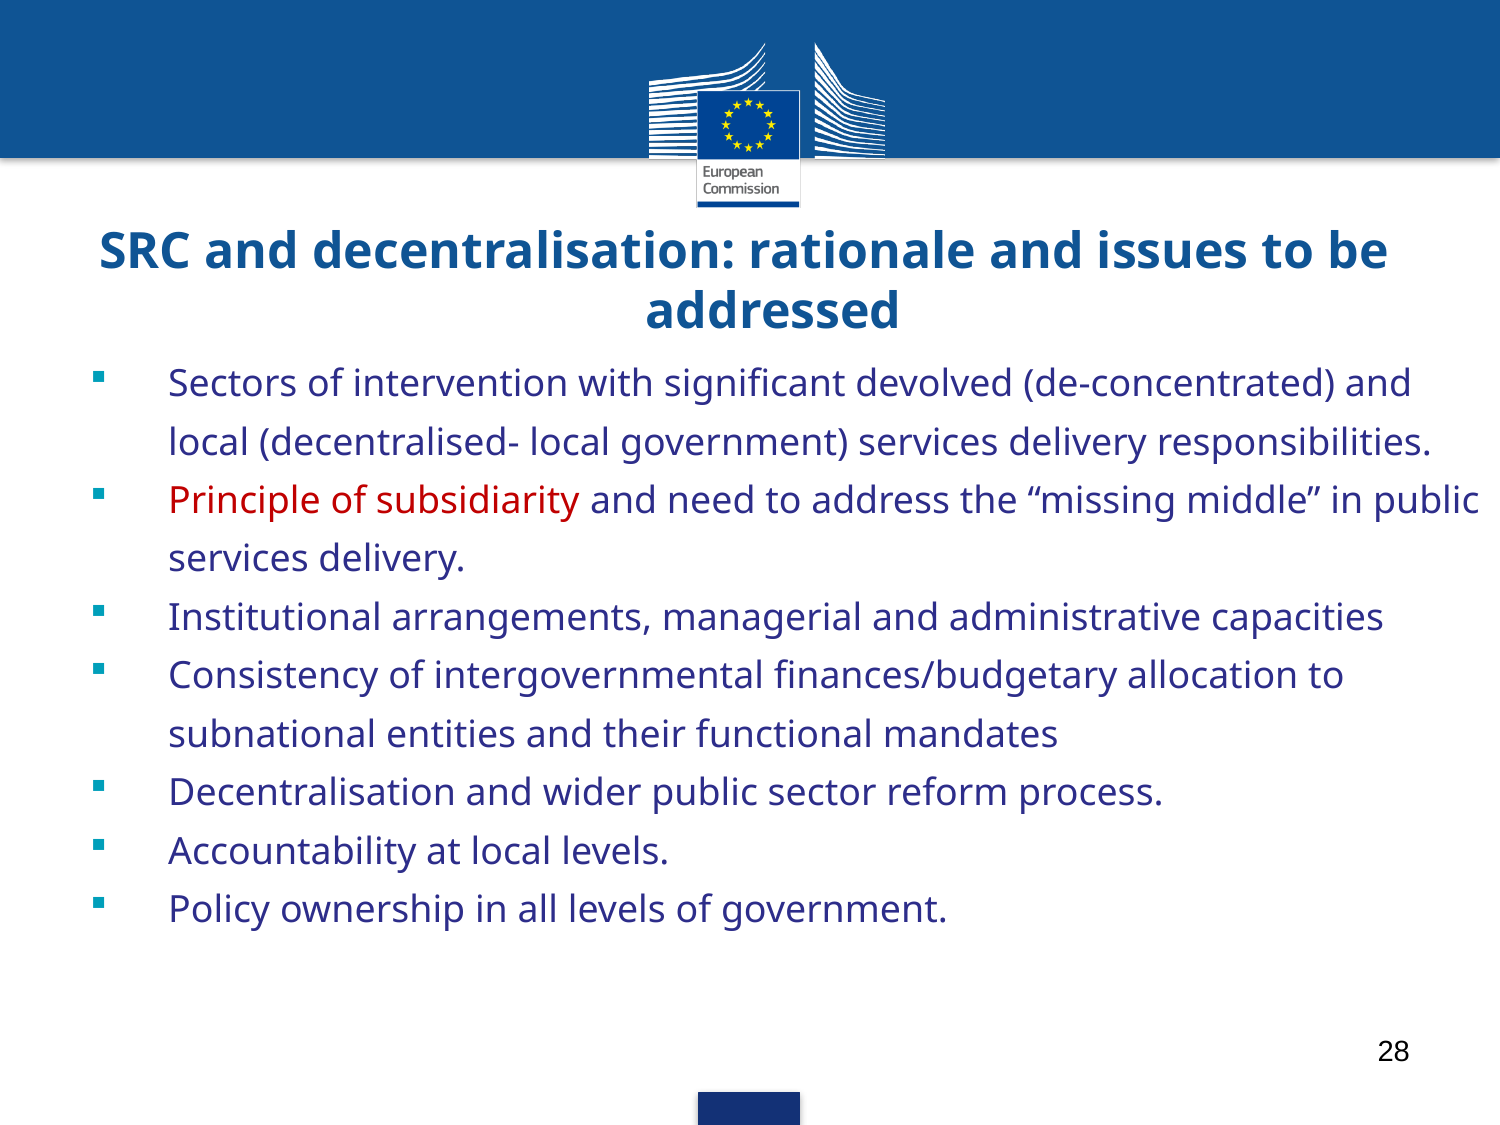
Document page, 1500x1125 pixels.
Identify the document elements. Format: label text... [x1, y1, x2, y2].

list Sectors of intervention with significant devolved (de-concentrated) and local (decentralised- local government) services delivery responsibilities. Principle of subsidiarity and need to address the “missing middle” in public services delivery. Institutional arrangements, managerial and administrative capacities Consistency of intergovernmental finances/budgetary allocation to subnational entities and their functional mandates Decentralisation and wider public sector reform process. Accountability at local levels. Policy ownership in all levels of government. [0, 338, 1500, 1103]
slide_number 28 [1074, 1024, 1425, 1103]
title SRC and decentralisation: rationale and issues to be addressed [76, 219, 1412, 338]
picture [649, 42, 885, 208]
